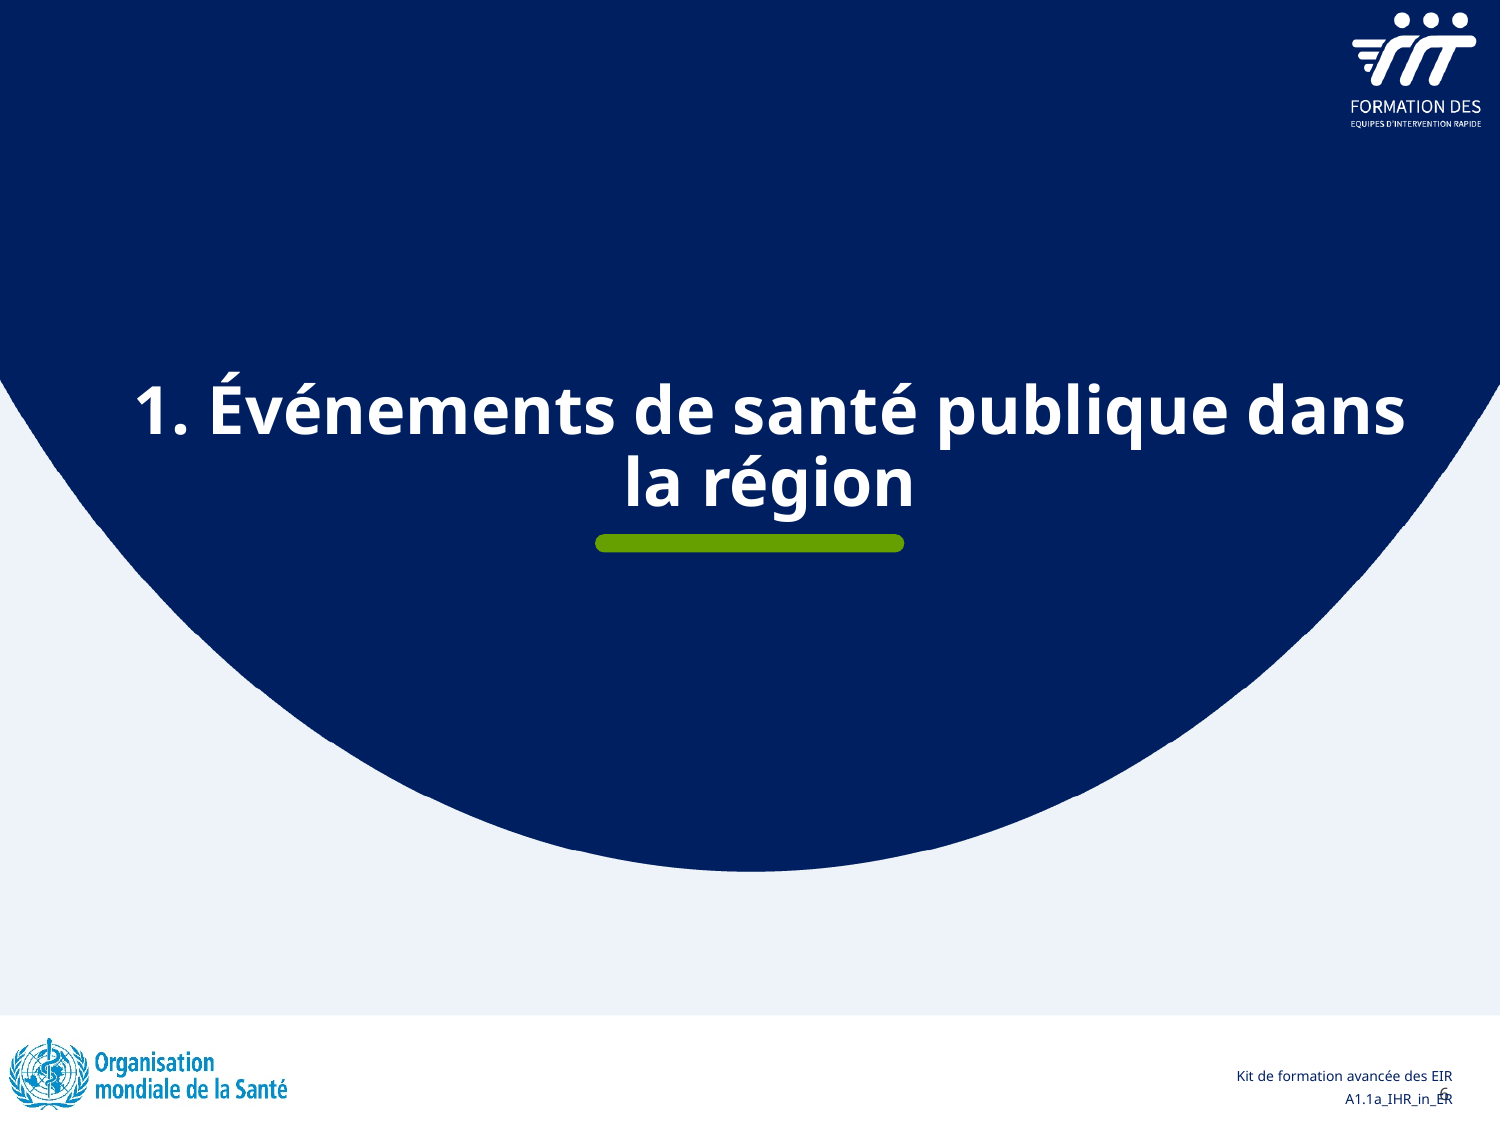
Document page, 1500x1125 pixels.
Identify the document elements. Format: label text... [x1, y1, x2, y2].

picture [50, 1051, 56, 1060]
list 1. Événements de santé publique dans la région [71, 322, 1469, 631]
picture [9, 1038, 287, 1110]
picture [0, 0, 1500, 904]
